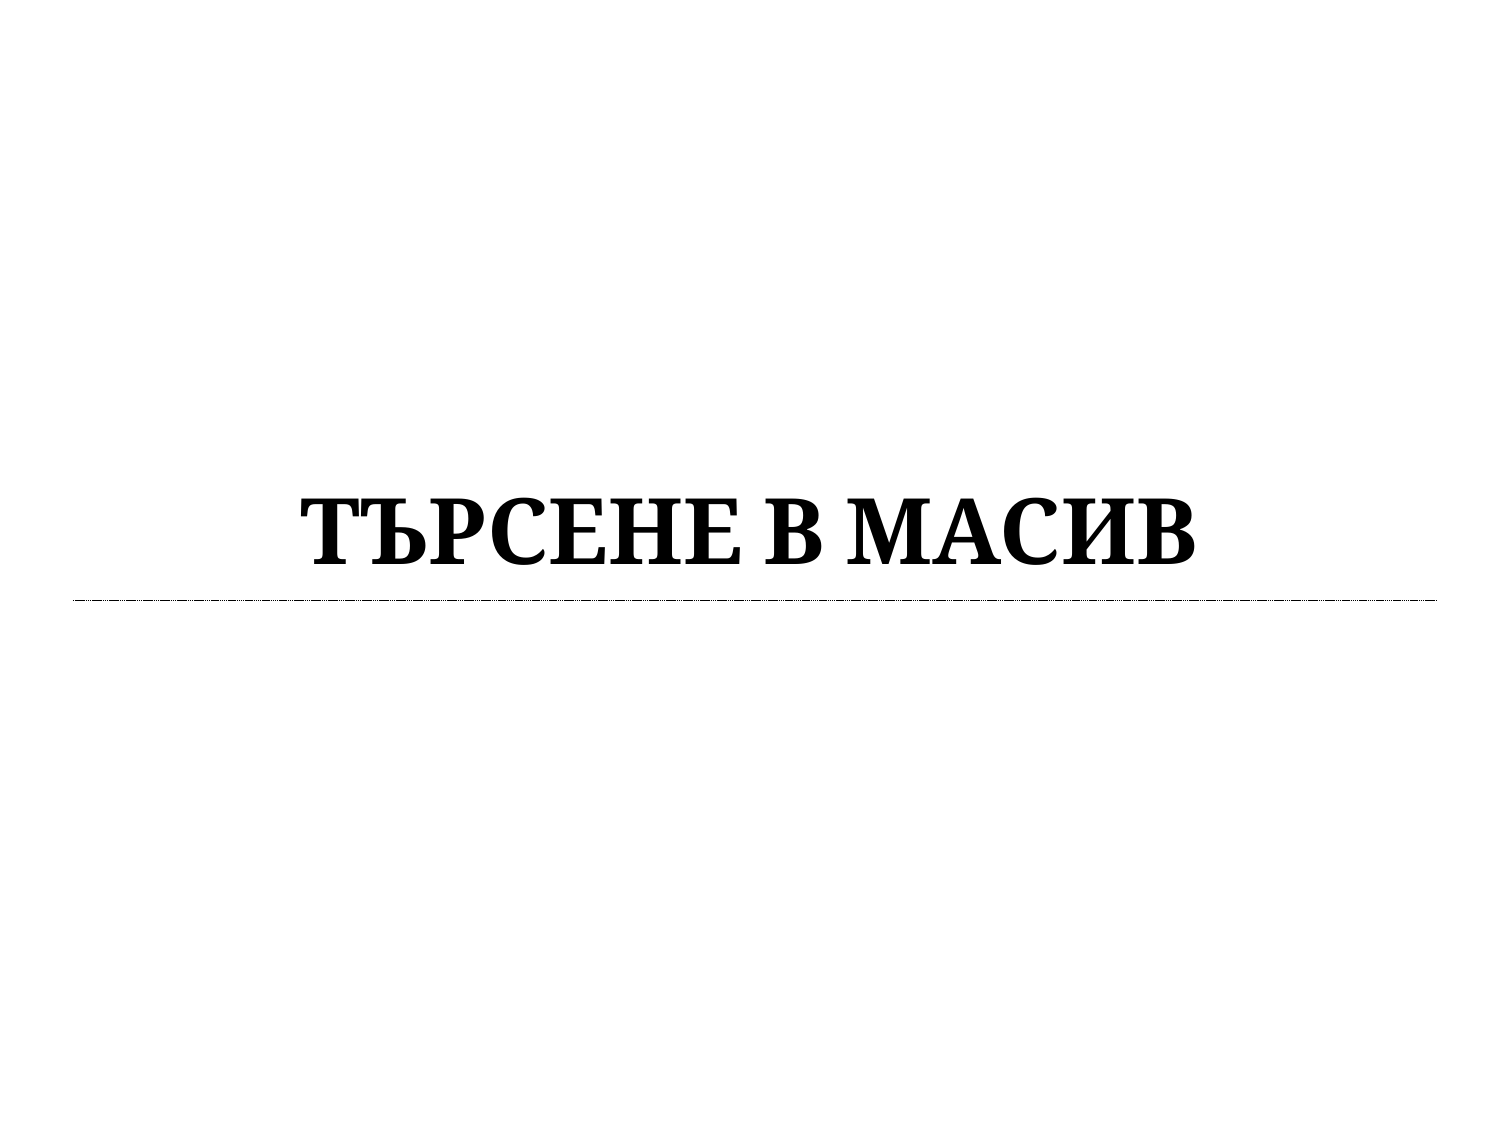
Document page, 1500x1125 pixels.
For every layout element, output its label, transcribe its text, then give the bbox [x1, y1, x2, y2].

title Търсене в масив [0, 346, 1500, 594]
